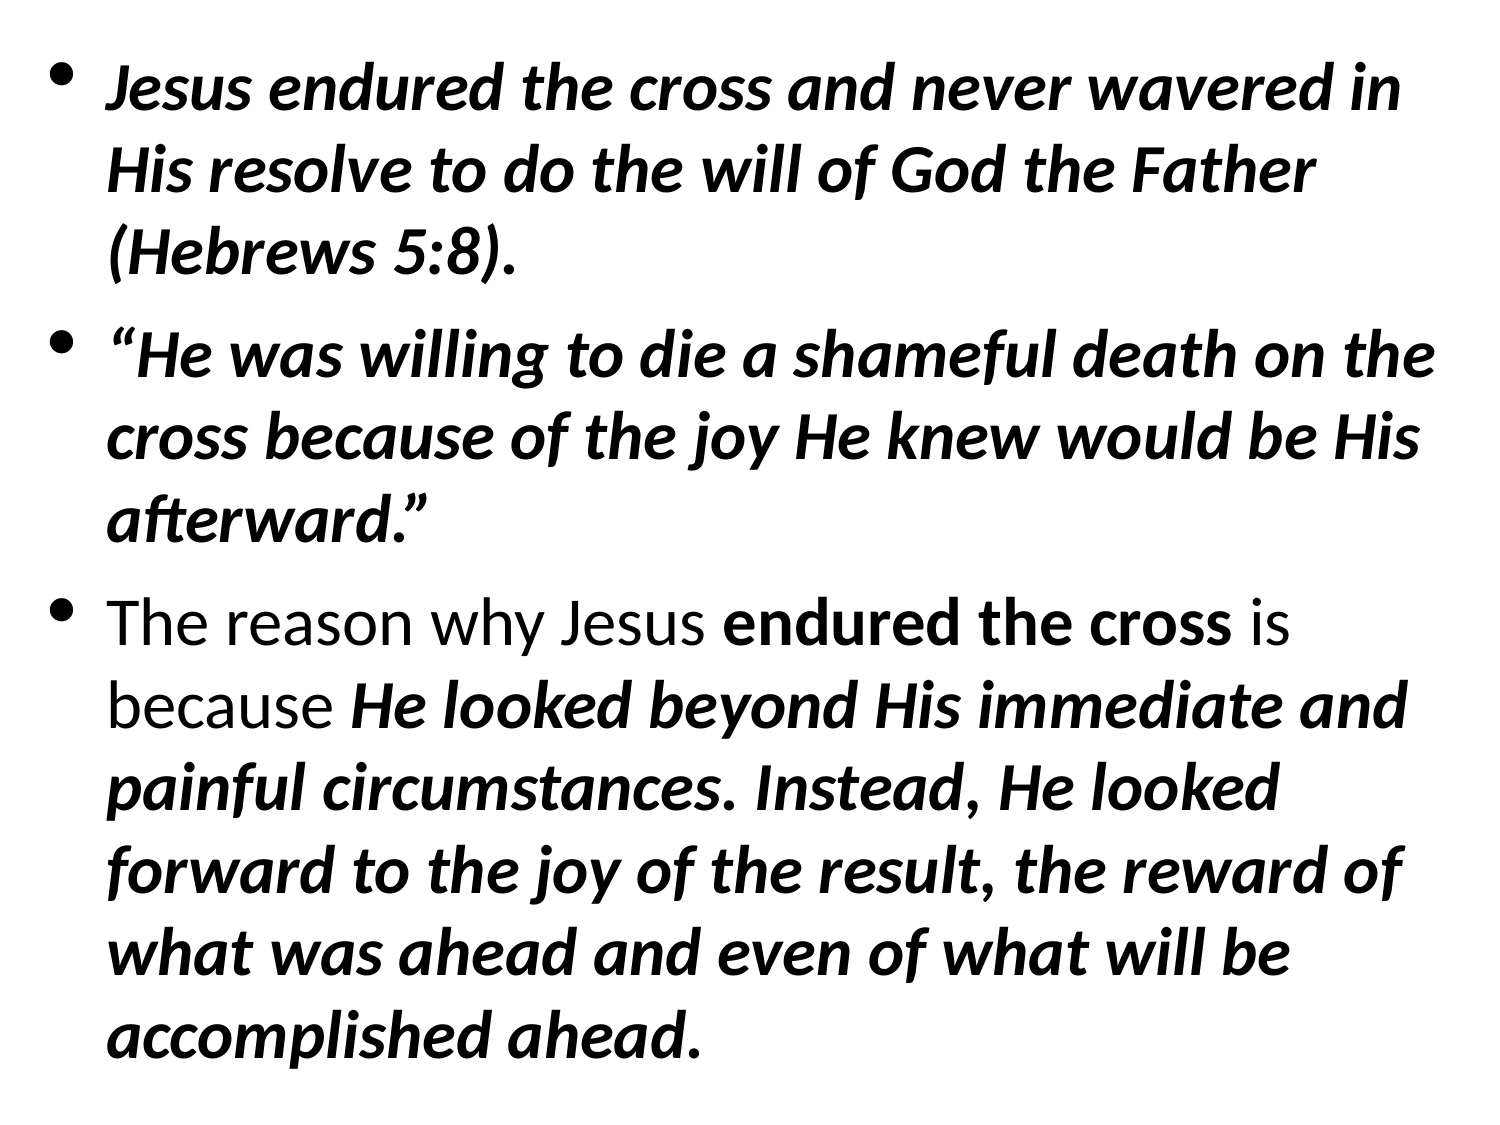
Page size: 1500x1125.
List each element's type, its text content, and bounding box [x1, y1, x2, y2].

text_box Jesus endured the cross and never wavered in His resolve to do the will of God the Father (Hebrews 5:8). “He was willing to die a shameful death on the cross because of the joy He knew would be His afterward.” The reason why Jesus endured the cross is because He looked beyond His immediate and painful circumstances. Instead, He looked forward to the joy of the result, the reward of what was ahead and even of what will be accomplished ahead. [35, 33, 1500, 1080]
